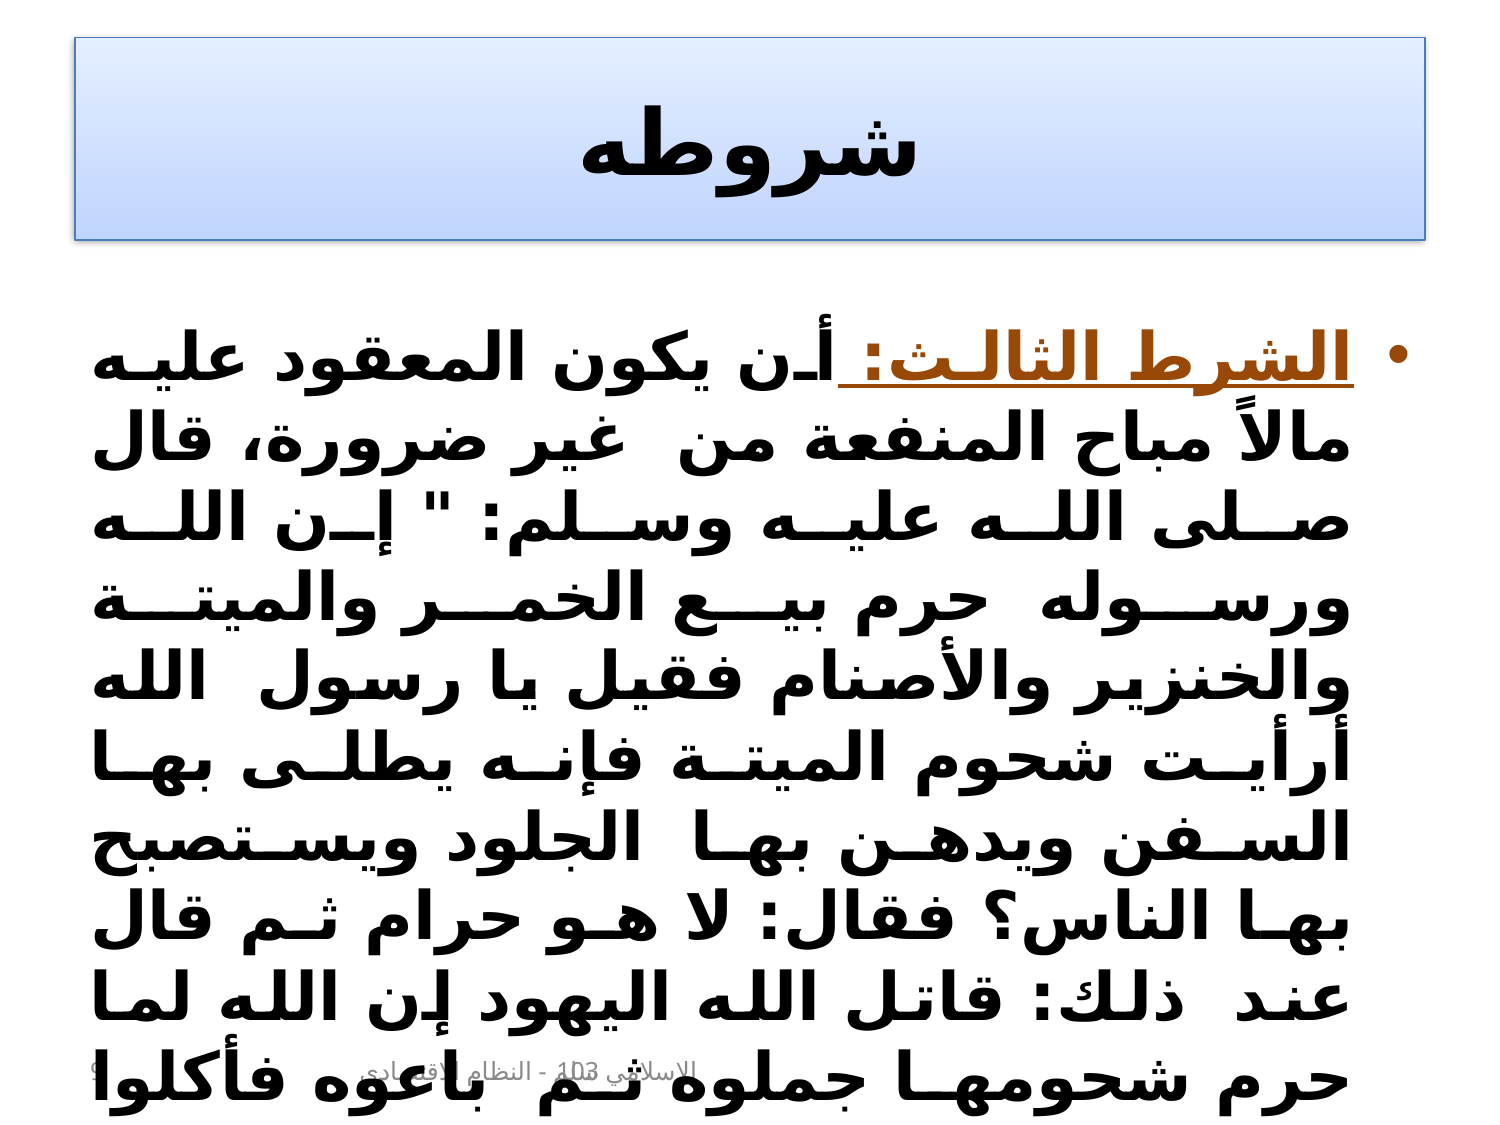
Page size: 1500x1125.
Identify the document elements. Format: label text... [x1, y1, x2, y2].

footer 103 سلم - النظام الاقتصادي الإسلامي [512, 1042, 988, 1103]
slide_number 9 [75, 1042, 425, 1103]
title شروطه [74, 37, 1426, 241]
list الشرط الثالث: أن يكون المعقود عليه مالاً مباح المنفعة من غير ضرورة، قال صلى الله عليه وسلم: " إن الله ورسوله حرم بيع الخمر والميتة والخنزير والأصنام فقيل يا رسول الله أرأيت شحوم الميتة فإنه يطلى بها السفن ويدهن بها الجلود ويستصبح بها الناس؟ فقال: لا هو حرام ثم قال عند ذلك: قاتل الله اليهود إن الله لما حرم شحومها جملوه ثم باعوه فأكلوا ثمنه” الشرط الرابع: أن يكون العاقد مالكاً للمعقود عليه أو مأذوناً له في ذلك لقوله النبي صلى الله عليه وسلم: "لا تبع ماليس عندك”. [75, 306, 1425, 1125]
